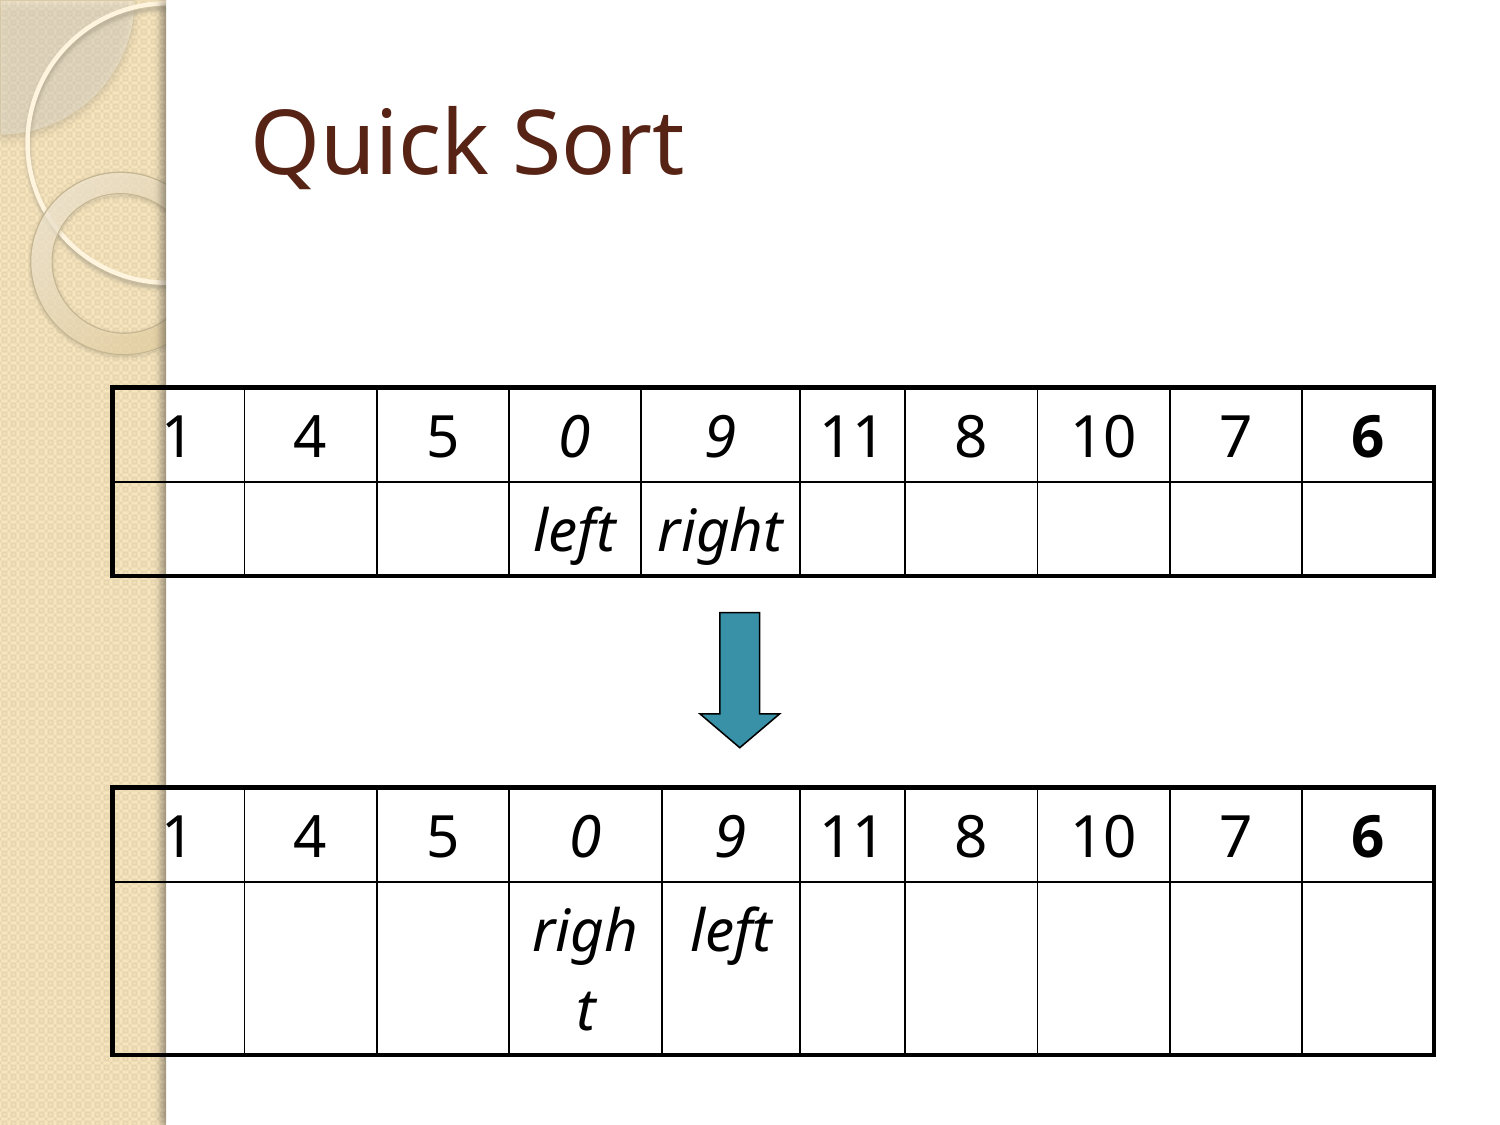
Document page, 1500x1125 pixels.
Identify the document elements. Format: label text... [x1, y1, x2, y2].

table_header 11 [801, 790, 904, 881]
table_header 4 [245, 390, 376, 481]
table_header 5 [378, 390, 508, 481]
table_cell [115, 883, 244, 1053]
table_header 5 [378, 790, 508, 881]
table_header 9 [663, 790, 799, 881]
table_cell [378, 883, 508, 1053]
table_cell right [642, 483, 799, 574]
table_header 10 [1038, 390, 1169, 481]
table_header 10 [1038, 790, 1169, 881]
table_cell [801, 483, 904, 574]
table_cell [906, 883, 1037, 1053]
table_header 6 [1303, 790, 1432, 881]
table_cell [1038, 883, 1169, 1053]
table_header 7 [1171, 390, 1301, 481]
table_header 11 [801, 390, 904, 481]
text_box [699, 612, 780, 748]
table_cell [1038, 483, 1169, 574]
table_header 4 [245, 790, 376, 881]
table_header 8 [906, 390, 1037, 481]
table_header 6 [1303, 390, 1432, 481]
table_cell right [510, 883, 661, 1053]
table_header 1 [115, 390, 244, 481]
title Quick Sort [235, 45, 1466, 233]
table_cell [245, 883, 376, 1053]
table_cell [906, 483, 1037, 574]
table_cell [801, 883, 904, 1053]
table_cell [245, 483, 376, 574]
table_header 8 [906, 790, 1037, 881]
table_cell [1171, 883, 1301, 1053]
table_header 1 [115, 790, 244, 881]
table_cell left [510, 483, 640, 574]
table_cell [378, 483, 508, 574]
table_cell [115, 483, 244, 574]
table_cell [1303, 483, 1432, 574]
table_cell left [663, 883, 799, 1053]
table_cell [1171, 483, 1301, 574]
table_header 0 [510, 390, 640, 481]
table_header 9 [642, 390, 799, 481]
table_header 7 [1171, 790, 1301, 881]
table_cell [1303, 883, 1432, 1053]
table_header 0 [510, 790, 661, 881]
